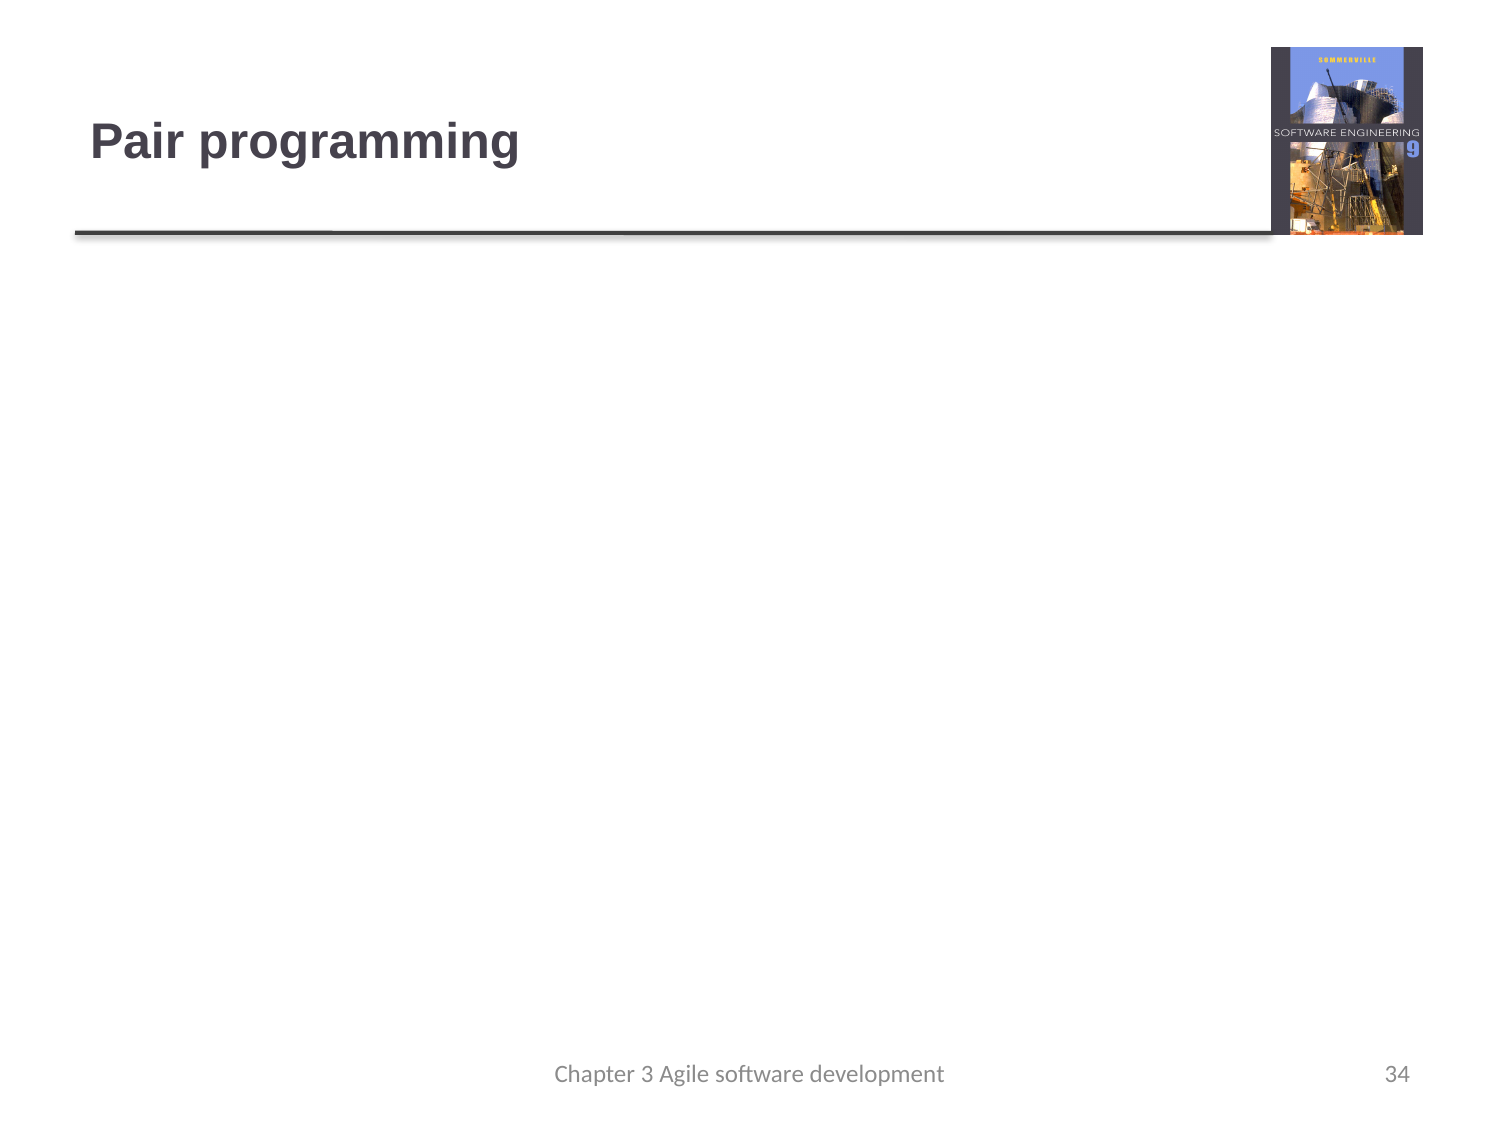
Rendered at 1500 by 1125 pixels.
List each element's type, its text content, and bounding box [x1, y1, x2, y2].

title Pair programming [74, 44, 1272, 233]
footer Chapter 3 Agile software development [512, 1042, 988, 1103]
slide_number 34 [1074, 1042, 1425, 1103]
picture [1272, 47, 1423, 235]
